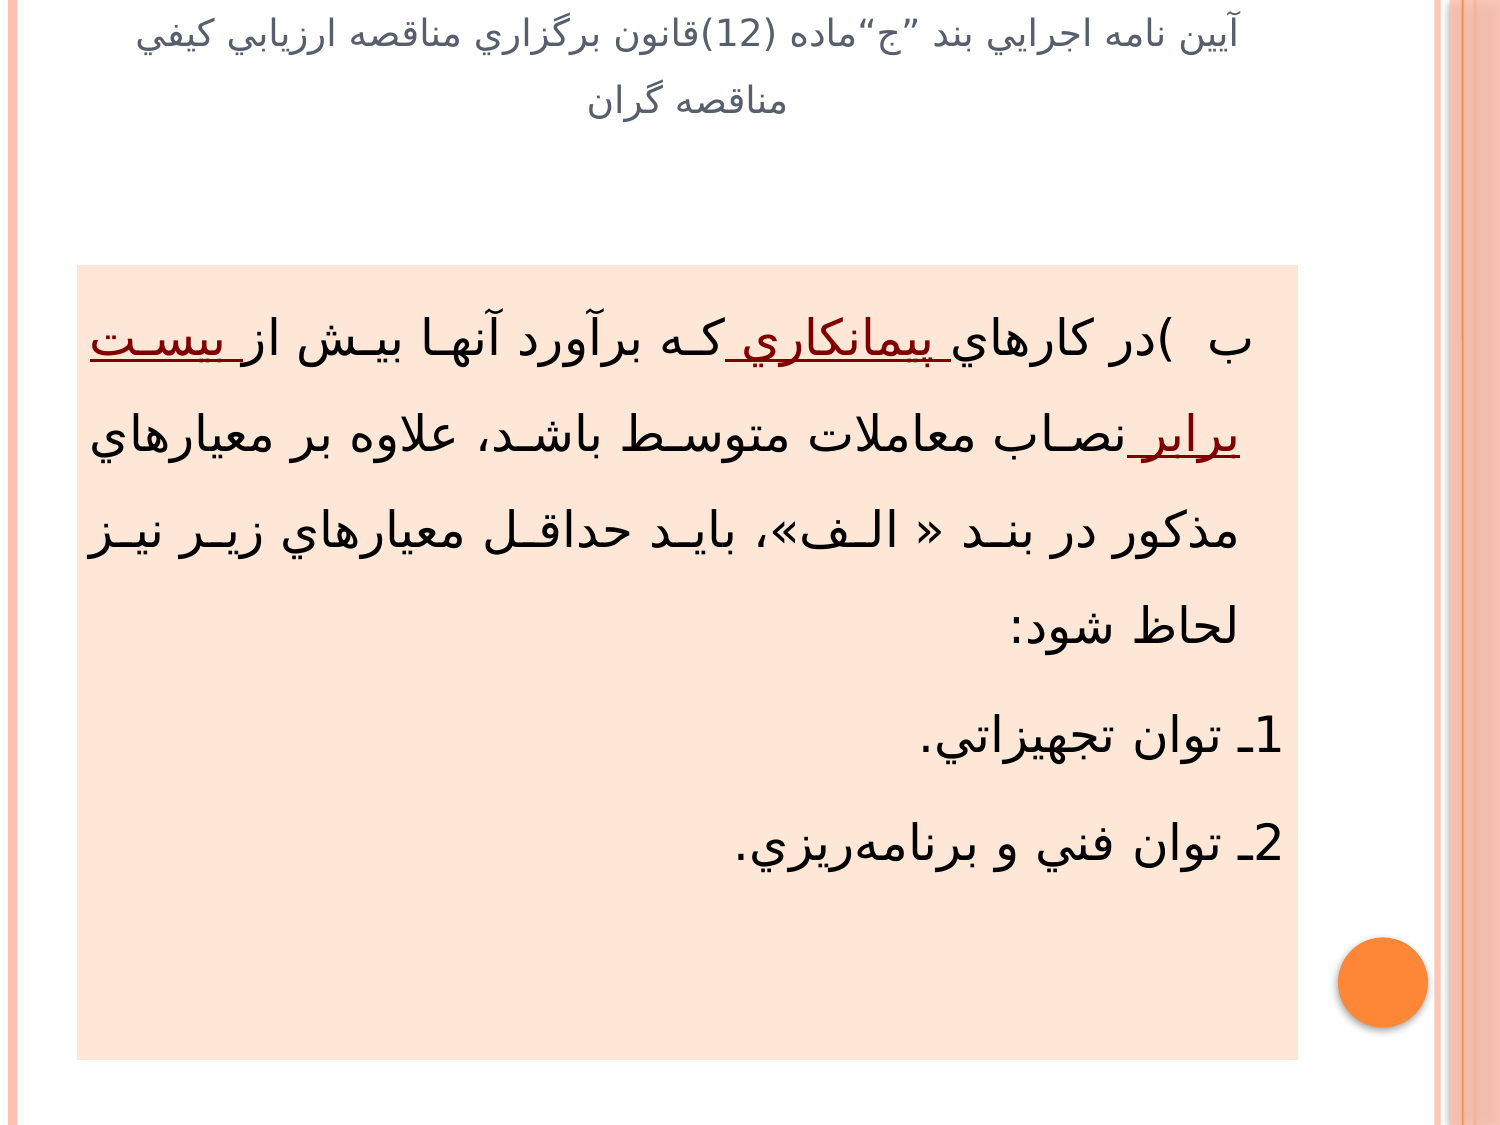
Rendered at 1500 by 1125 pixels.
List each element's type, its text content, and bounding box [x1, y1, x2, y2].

list ب )در كارهاي پيمانكاري كه برآورد آنها بيش از بيست برابر نصاب معاملات متوسط باشد، علاوه بر معيارهاي مذكور در بند « الف»، بايد حداقل معيارهاي زير نيز لحاظ شود: 1ـ توان تجهيزاتي. 2ـ توان فني و برنامه‌ريزي. [73, 260, 1302, 1064]
title آيين نامه اجرايي بند ”ج“ماده (12)قانون برگزاري مناقصه ارزيابي كيفي مناقصه گران [75, 45, 1300, 129]
